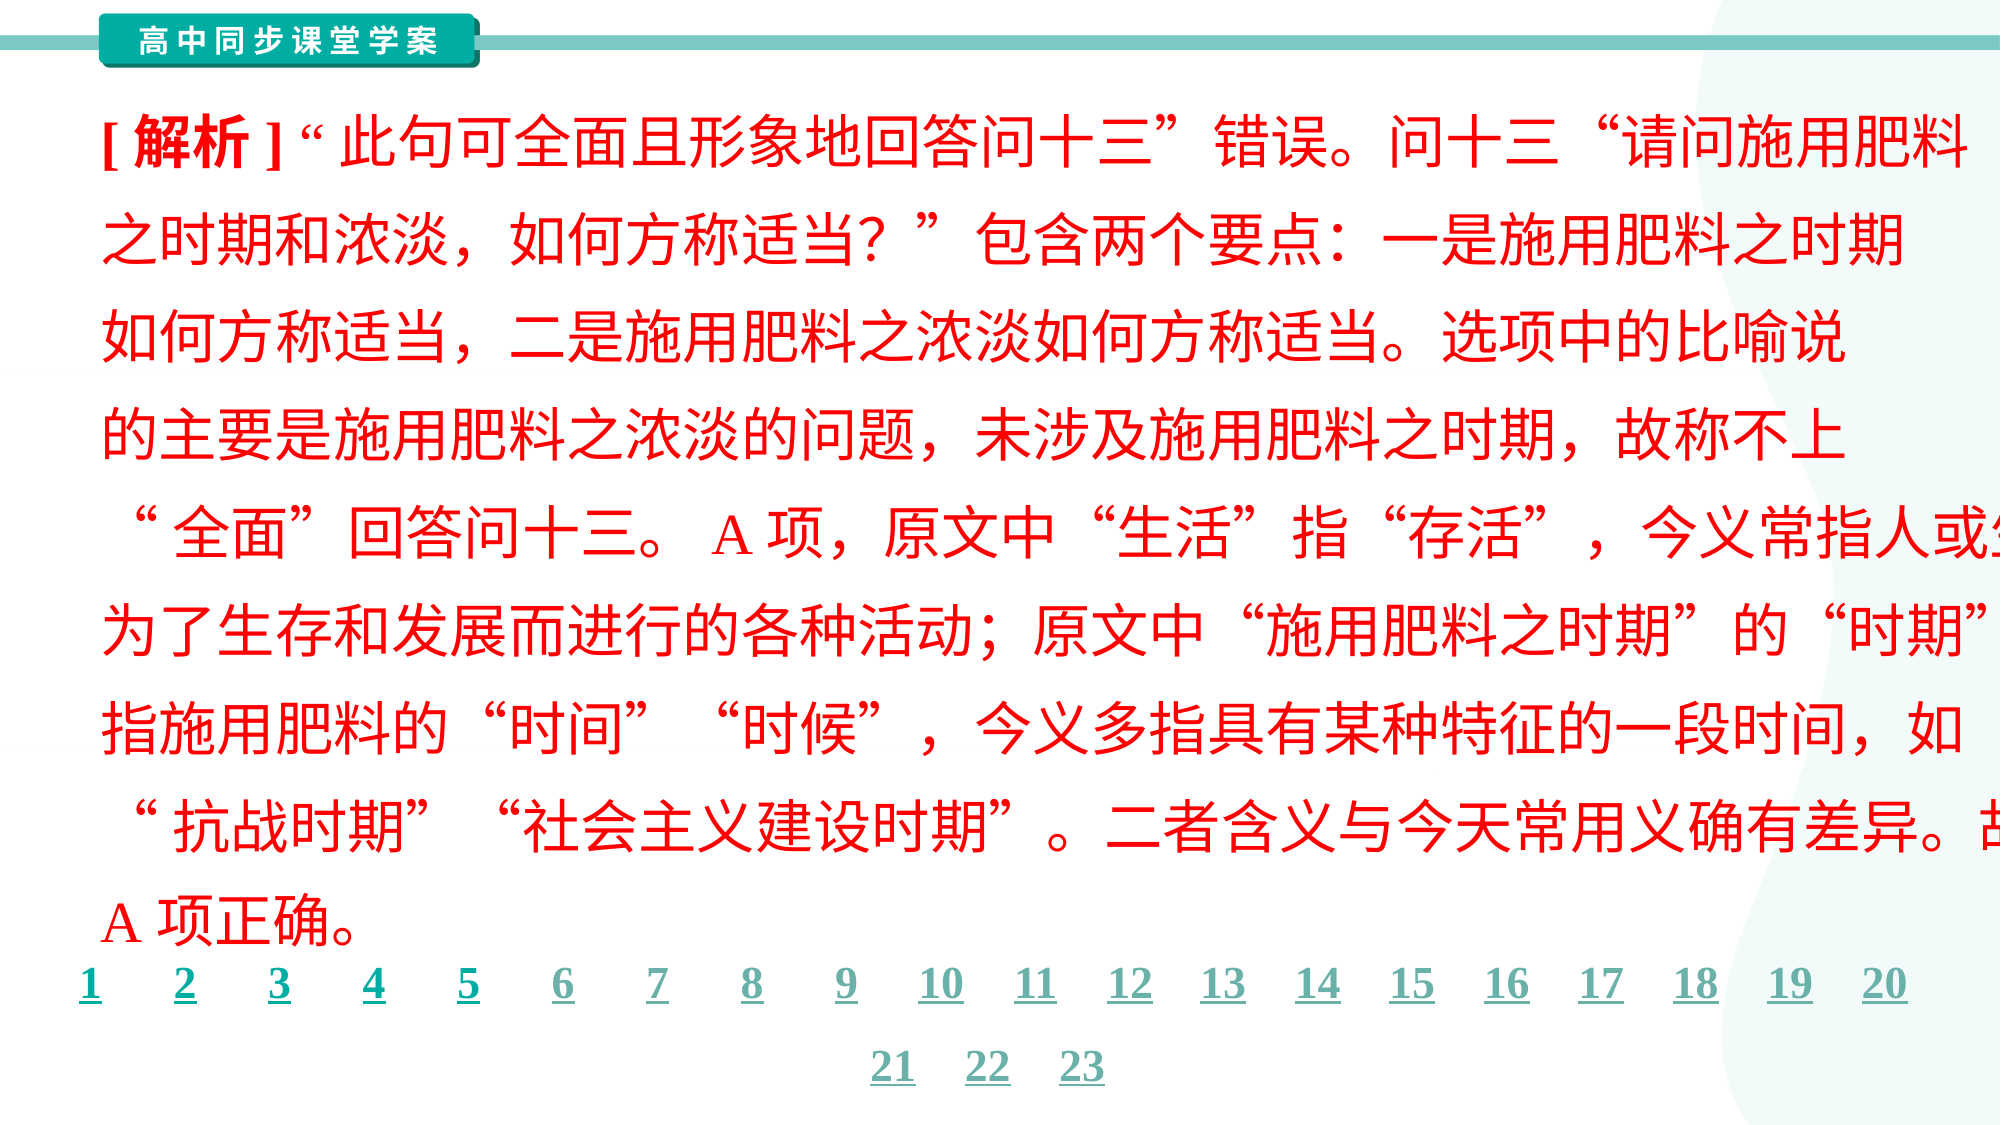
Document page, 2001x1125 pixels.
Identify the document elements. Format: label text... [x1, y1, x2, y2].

picture [0, 0, 2000, 1125]
text_box [解析] “此句可全面且形象地回答问十三”错误。问十三“请问施用肥料 之时期和浓淡，如何方称适当？”包含两个要点：一是施用肥料之时期 如何方称适当，二是施用肥料之浓淡如何方称适当。选项中的比喻说 的主要是施用肥料之浓淡的问题，未涉及施用肥料之时期，故称不上 “全面”回答问十三。A项，原文中“生活”指“存活”，今义常指人或生物 为了生存和发展而进行的各种活动；原文中“施用肥料之时期”的“时期” 指施用肥料的“时间”“时候”，今义多指具有某种特征的一段时间，如 “抗战时期”“社会主义建设时期”。二者含义与今天常用义确有差异。故 A项正确。 [100, 76, 1899, 946]
